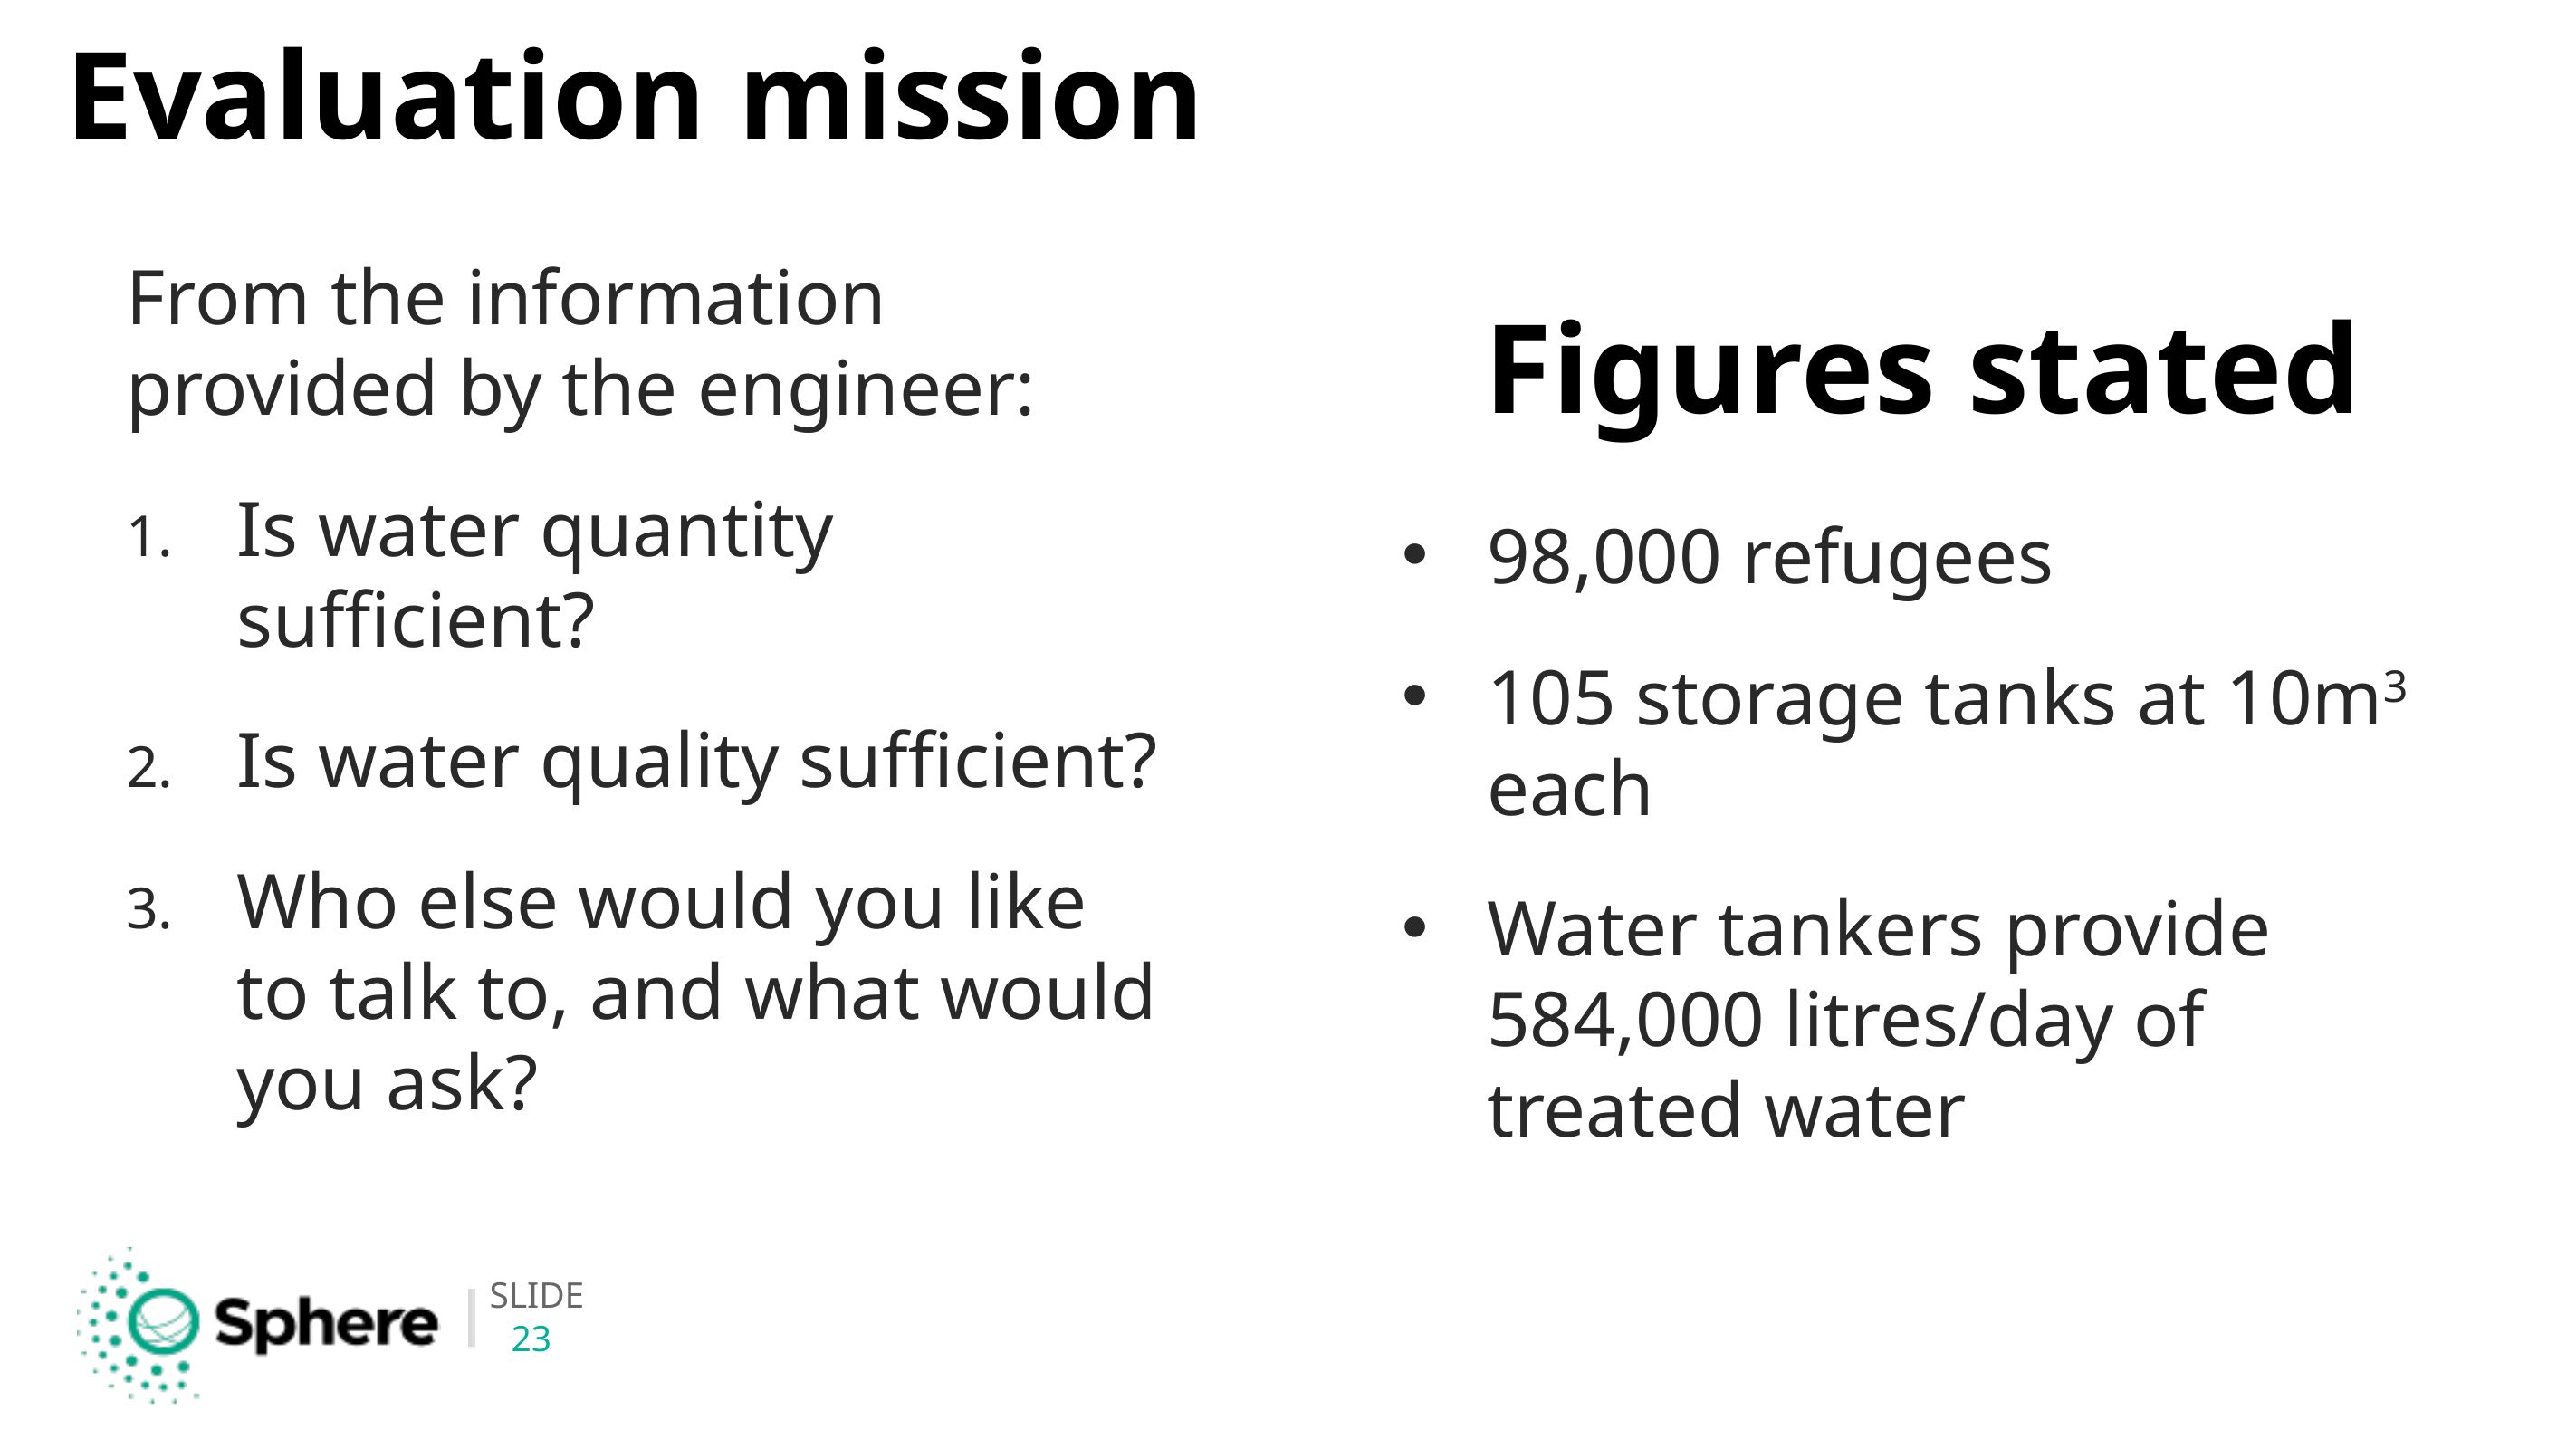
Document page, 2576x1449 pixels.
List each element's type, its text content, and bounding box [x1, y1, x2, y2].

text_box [1393, 282, 2457, 1310]
picture [77, 1247, 441, 1406]
title Evaluation mission [57, 10, 1219, 179]
picture [468, 1289, 479, 1349]
list From the information provided by the engineer: Is water quantity sufficient? Is water quality sufficient? Who else would you like to talk to, and what would you ask? [118, 241, 1183, 1051]
slide_number 23 [503, 1308, 563, 1367]
